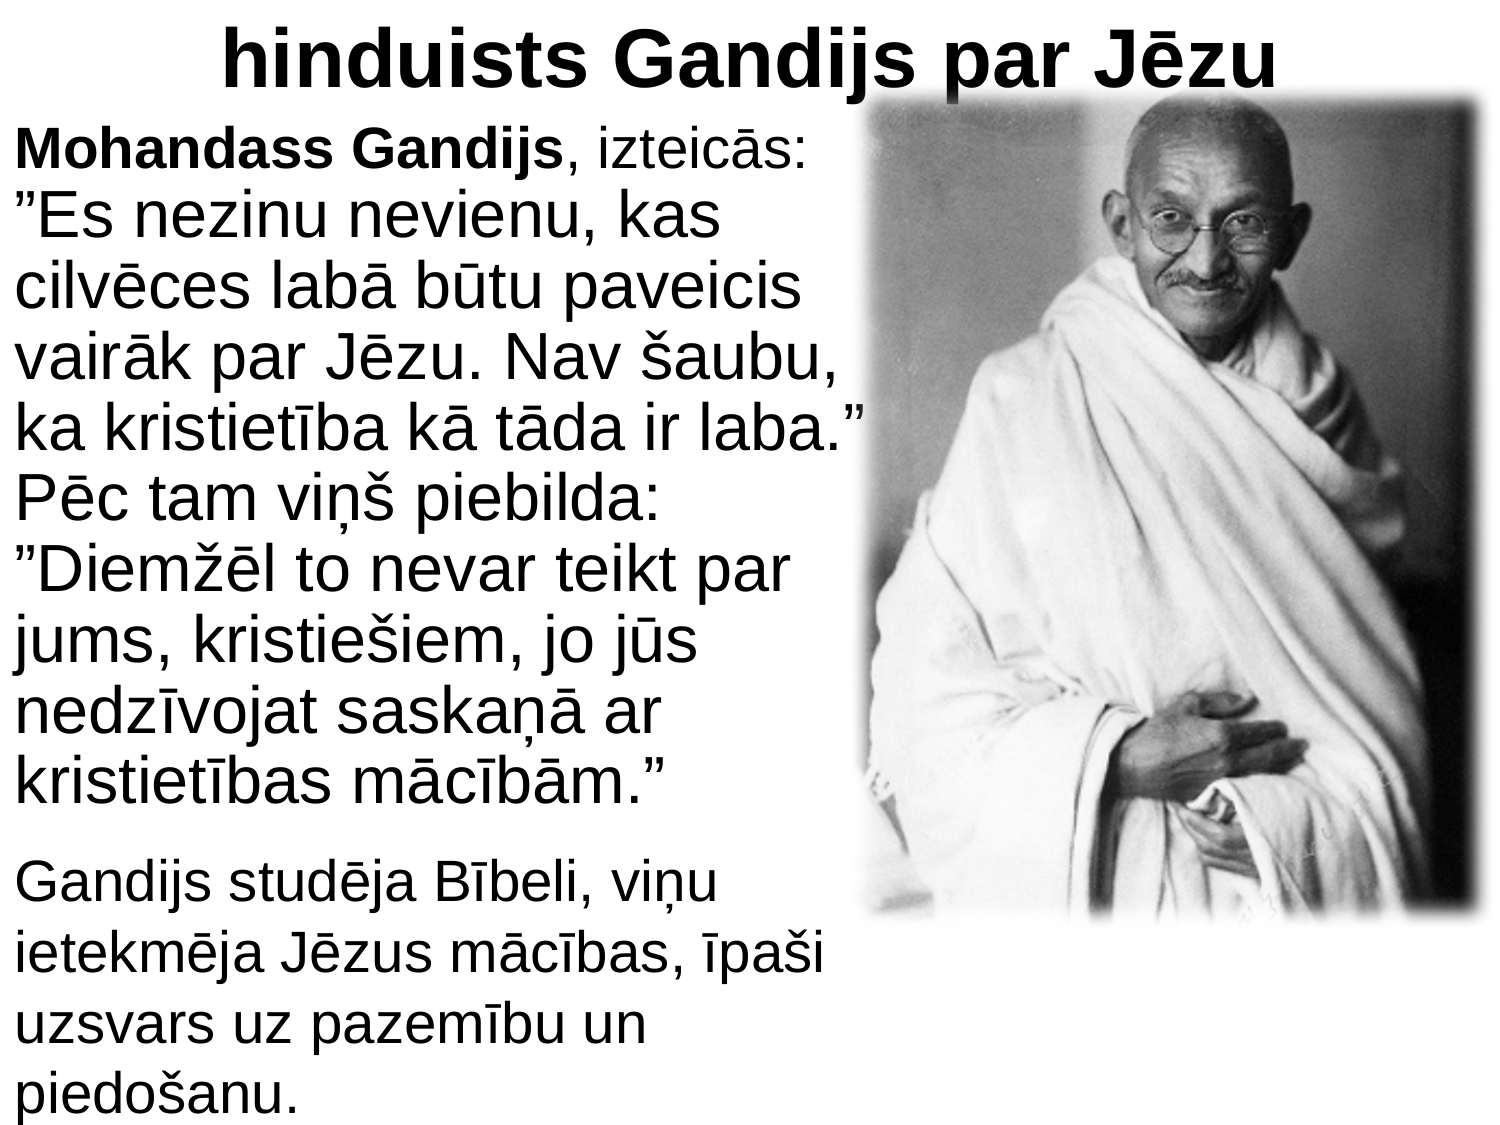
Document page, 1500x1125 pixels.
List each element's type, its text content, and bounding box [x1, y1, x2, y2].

text_box Mohandass Gandijs, izteicās: ”Es nezinu nevienu, kas cilvēces labā būtu paveicis vairāk par Jēzu. Nav šaubu, ka kristietība kā tāda ir laba.” Pēc tam viņš piebilda: ”Diemžēl to nevar teikt par jums, kristiešiem, jo jūs nedzīvojat saskaņā ar kristietības mācībām.” Gandijs studēja Bībeli, viņu ietekmēja Jēzus mācības, īpaši uzsvars uz pazemību un piedošanu. [0, 102, 904, 1125]
title hinduists Gandijs par Jēzu [0, 7, 1500, 102]
picture [850, 81, 1495, 929]
